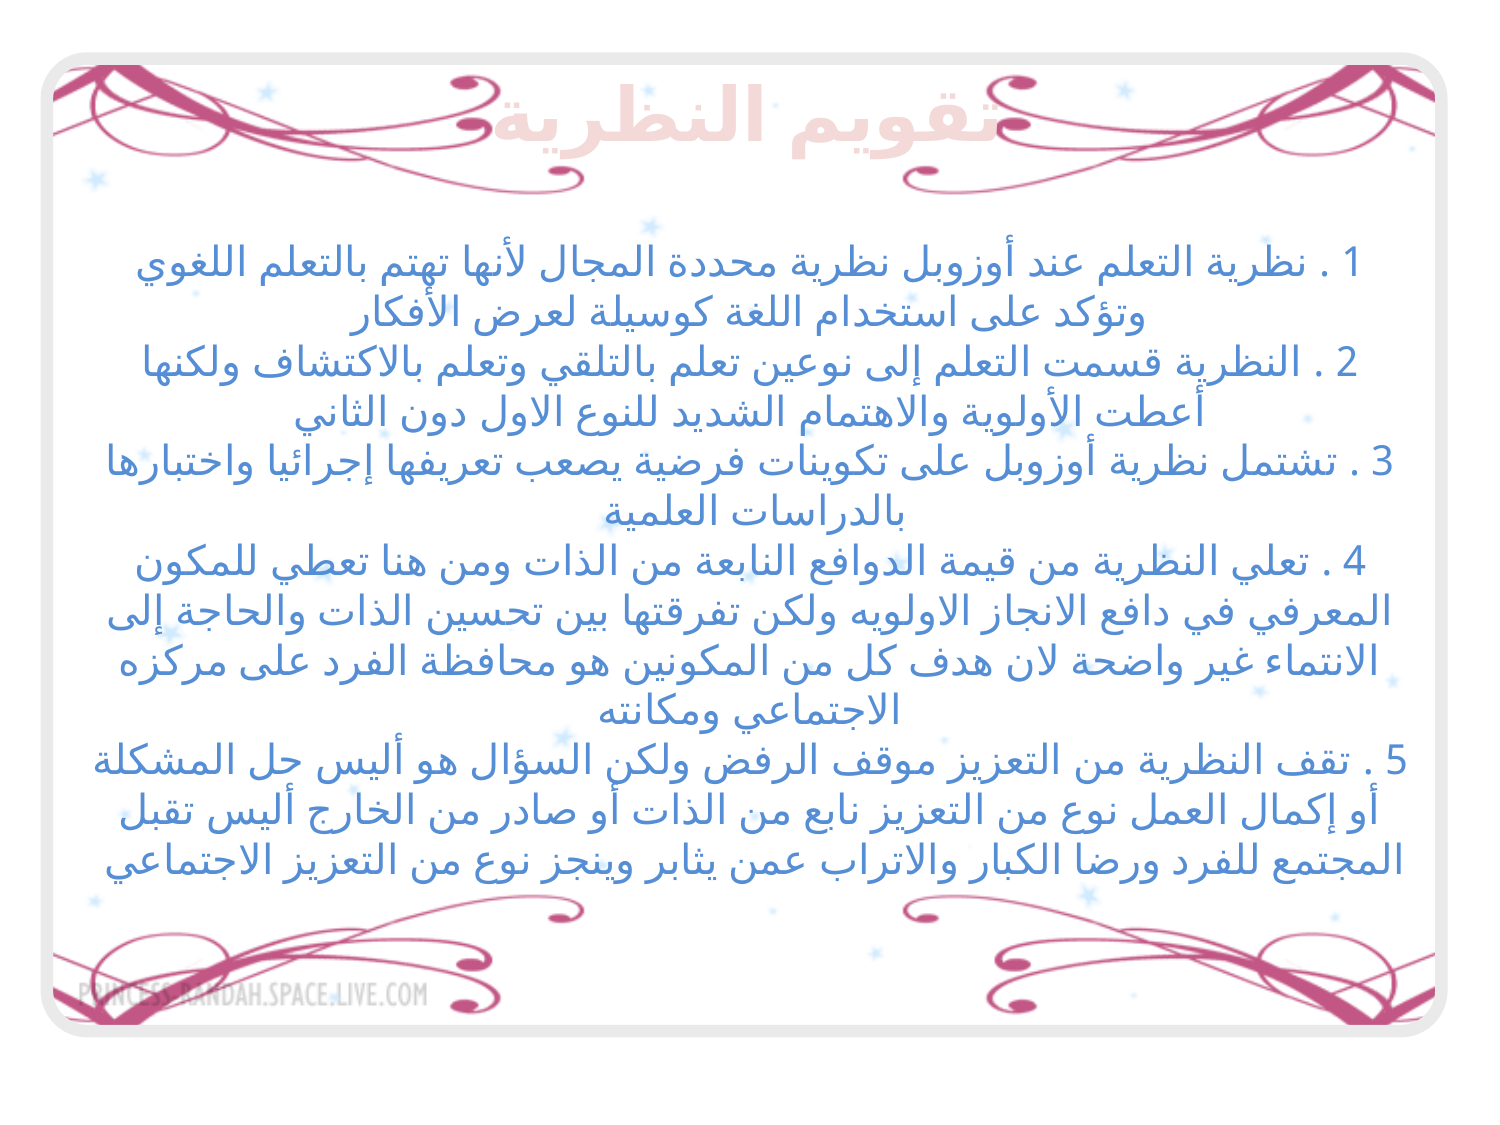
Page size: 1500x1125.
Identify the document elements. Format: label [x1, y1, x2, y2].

picture [46, 58, 1442, 1032]
